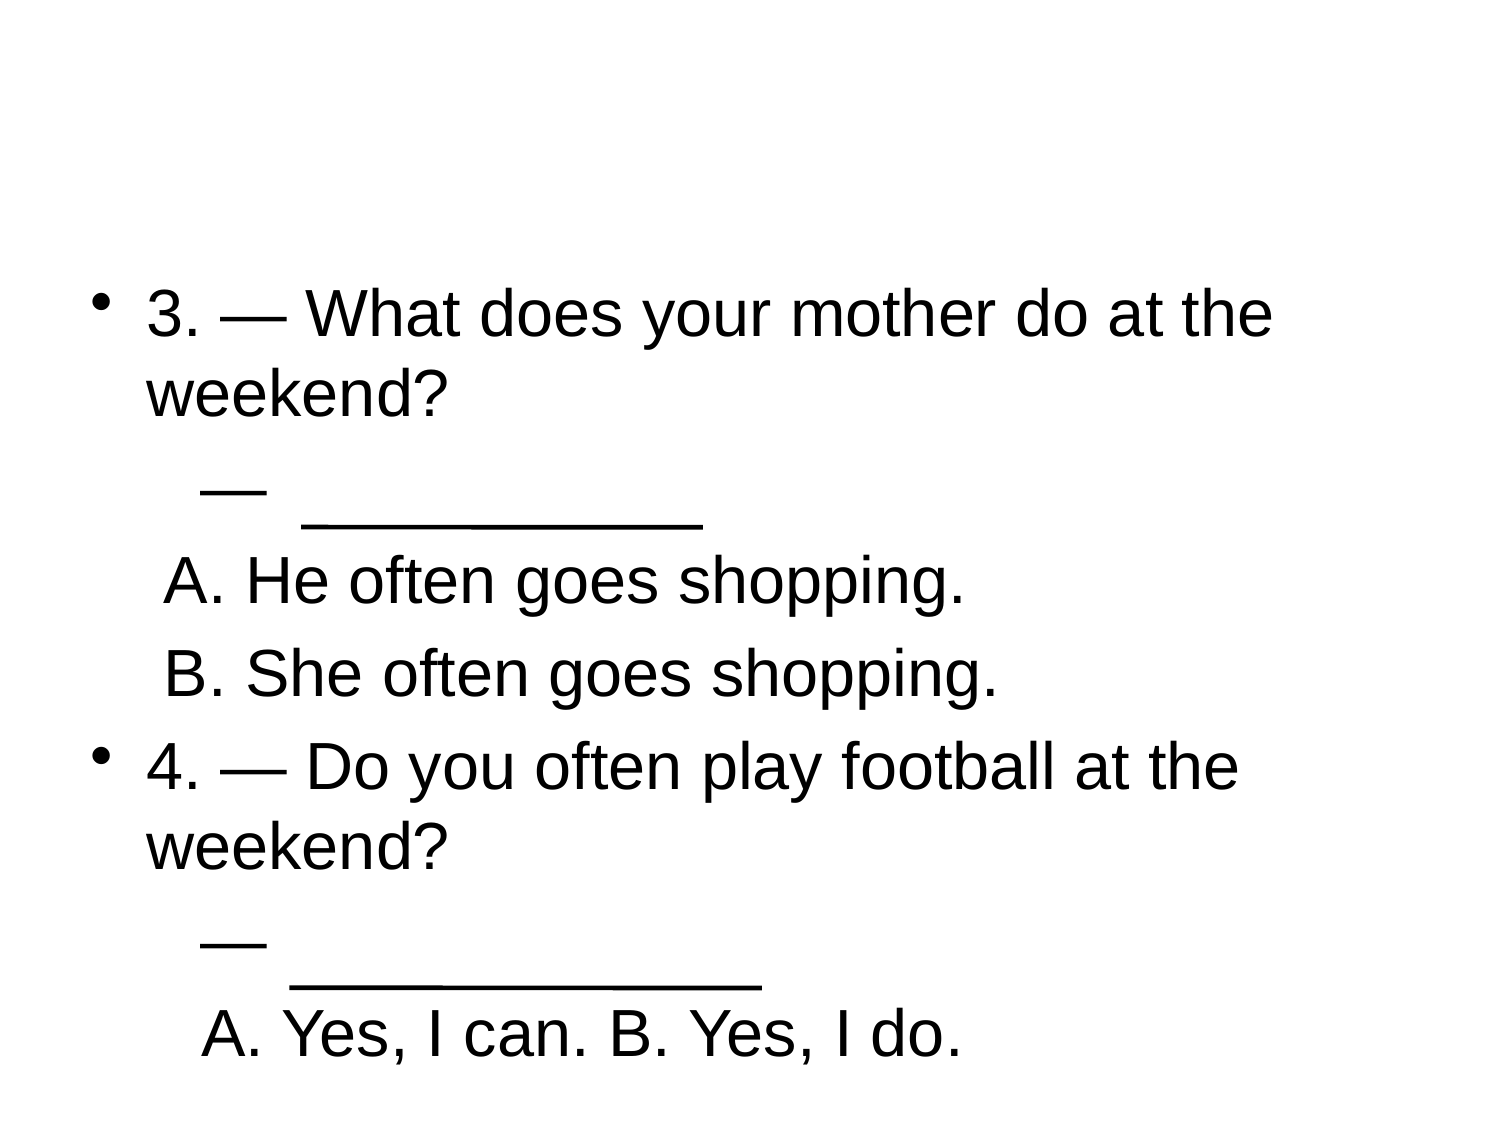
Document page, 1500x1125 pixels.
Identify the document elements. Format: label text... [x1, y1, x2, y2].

list 3. — What does your mother do at the weekend? — A. He often goes shopping. B. She often goes shopping. 4. — Do you often play football at the weekend? — A. Yes, I can. B. Yes, I do. [74, 262, 1426, 1107]
